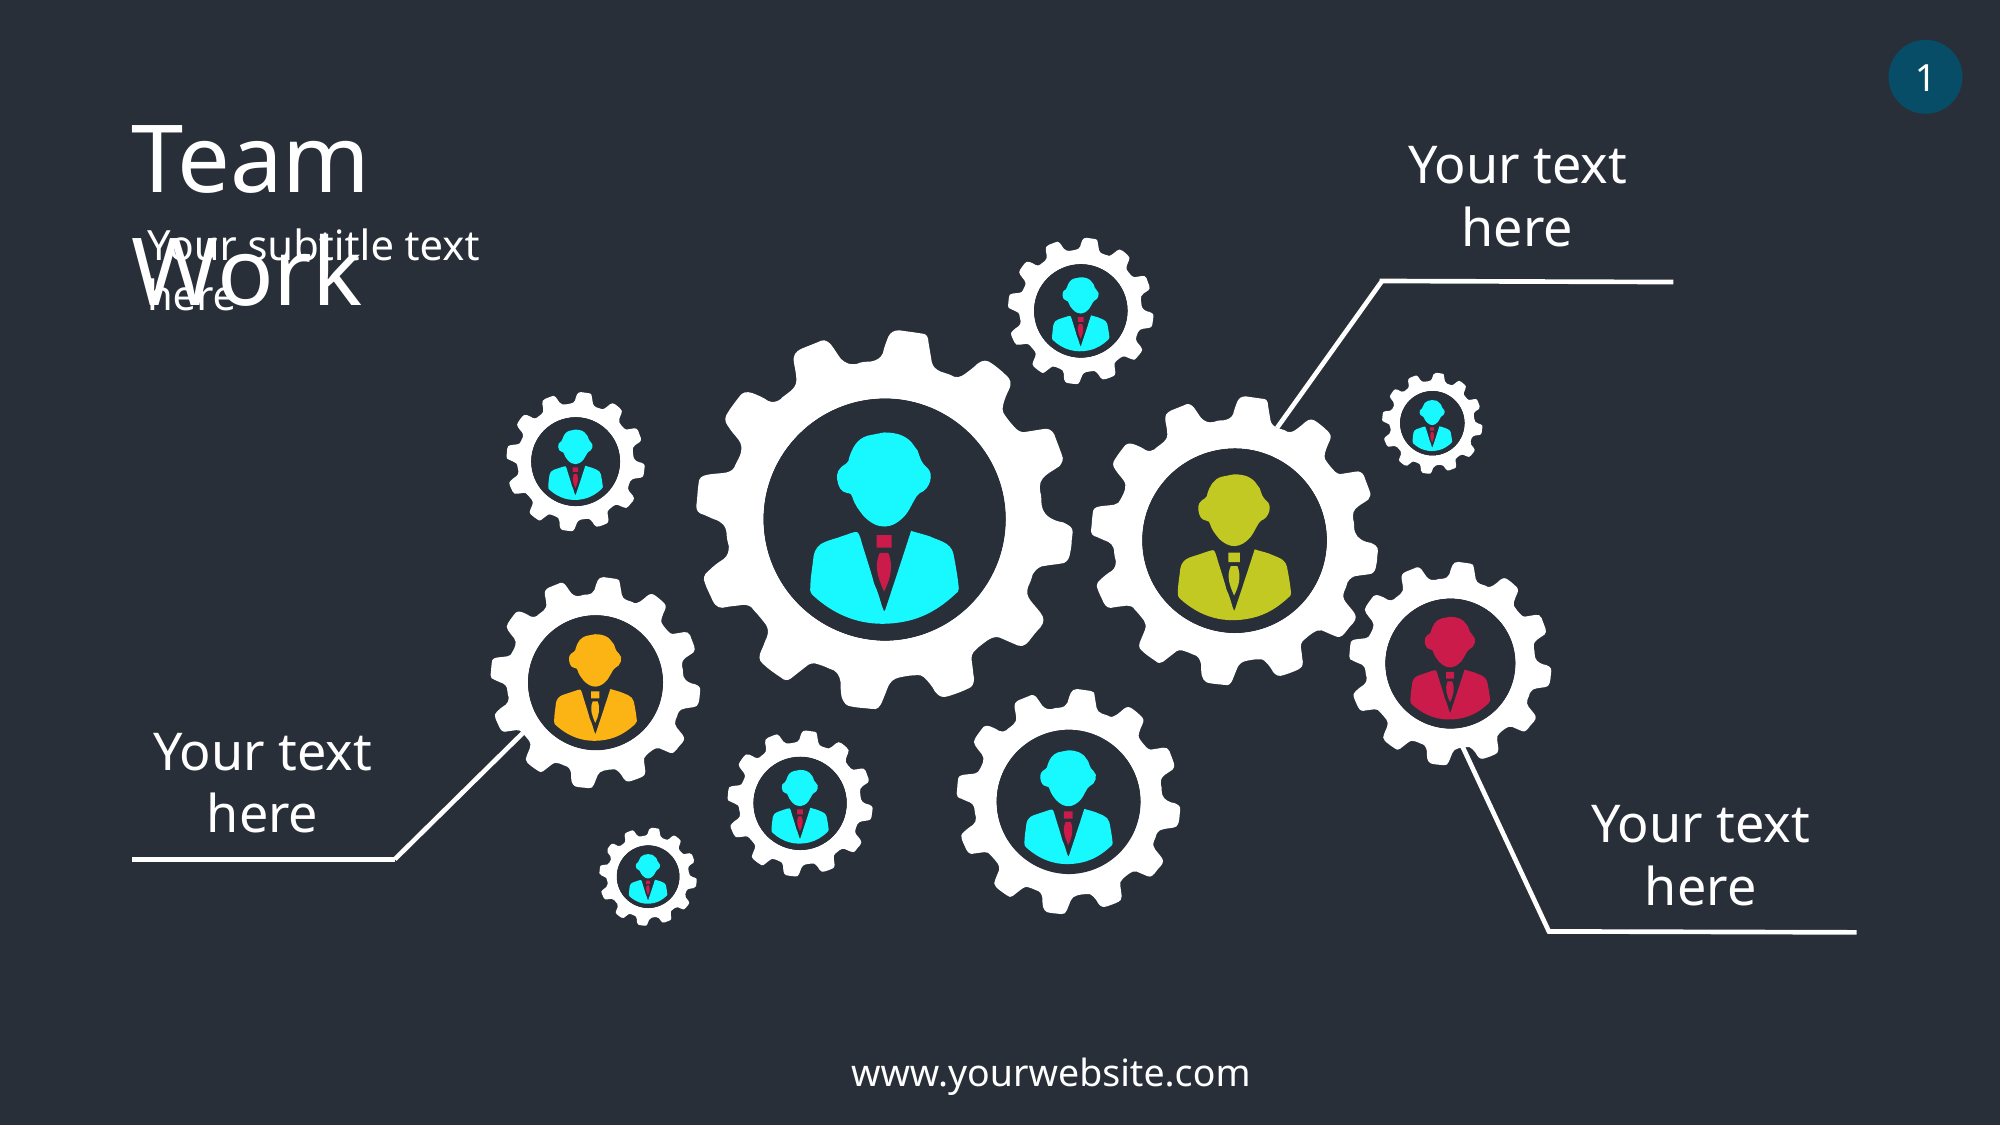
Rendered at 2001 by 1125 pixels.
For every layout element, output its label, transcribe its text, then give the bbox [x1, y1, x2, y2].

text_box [1008, 237, 1155, 385]
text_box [1459, 740, 1550, 933]
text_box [599, 827, 698, 927]
text_box Your text here [1550, 782, 1857, 923]
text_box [696, 330, 1075, 711]
text_box 1 [1887, 38, 1964, 115]
text_box Your subtitle text here [132, 211, 593, 326]
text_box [506, 392, 646, 532]
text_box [394, 733, 523, 860]
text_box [1277, 281, 1382, 428]
text_box www.yourwebsite.com [357, 1041, 1745, 1102]
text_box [727, 730, 874, 877]
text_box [490, 577, 702, 789]
text_box Your text here [106, 710, 419, 851]
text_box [1091, 396, 1380, 686]
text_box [1382, 372, 1484, 475]
text_box Team Work [117, 91, 624, 332]
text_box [1349, 561, 1553, 766]
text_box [956, 689, 1182, 915]
text_box Your text here [1361, 124, 1674, 265]
